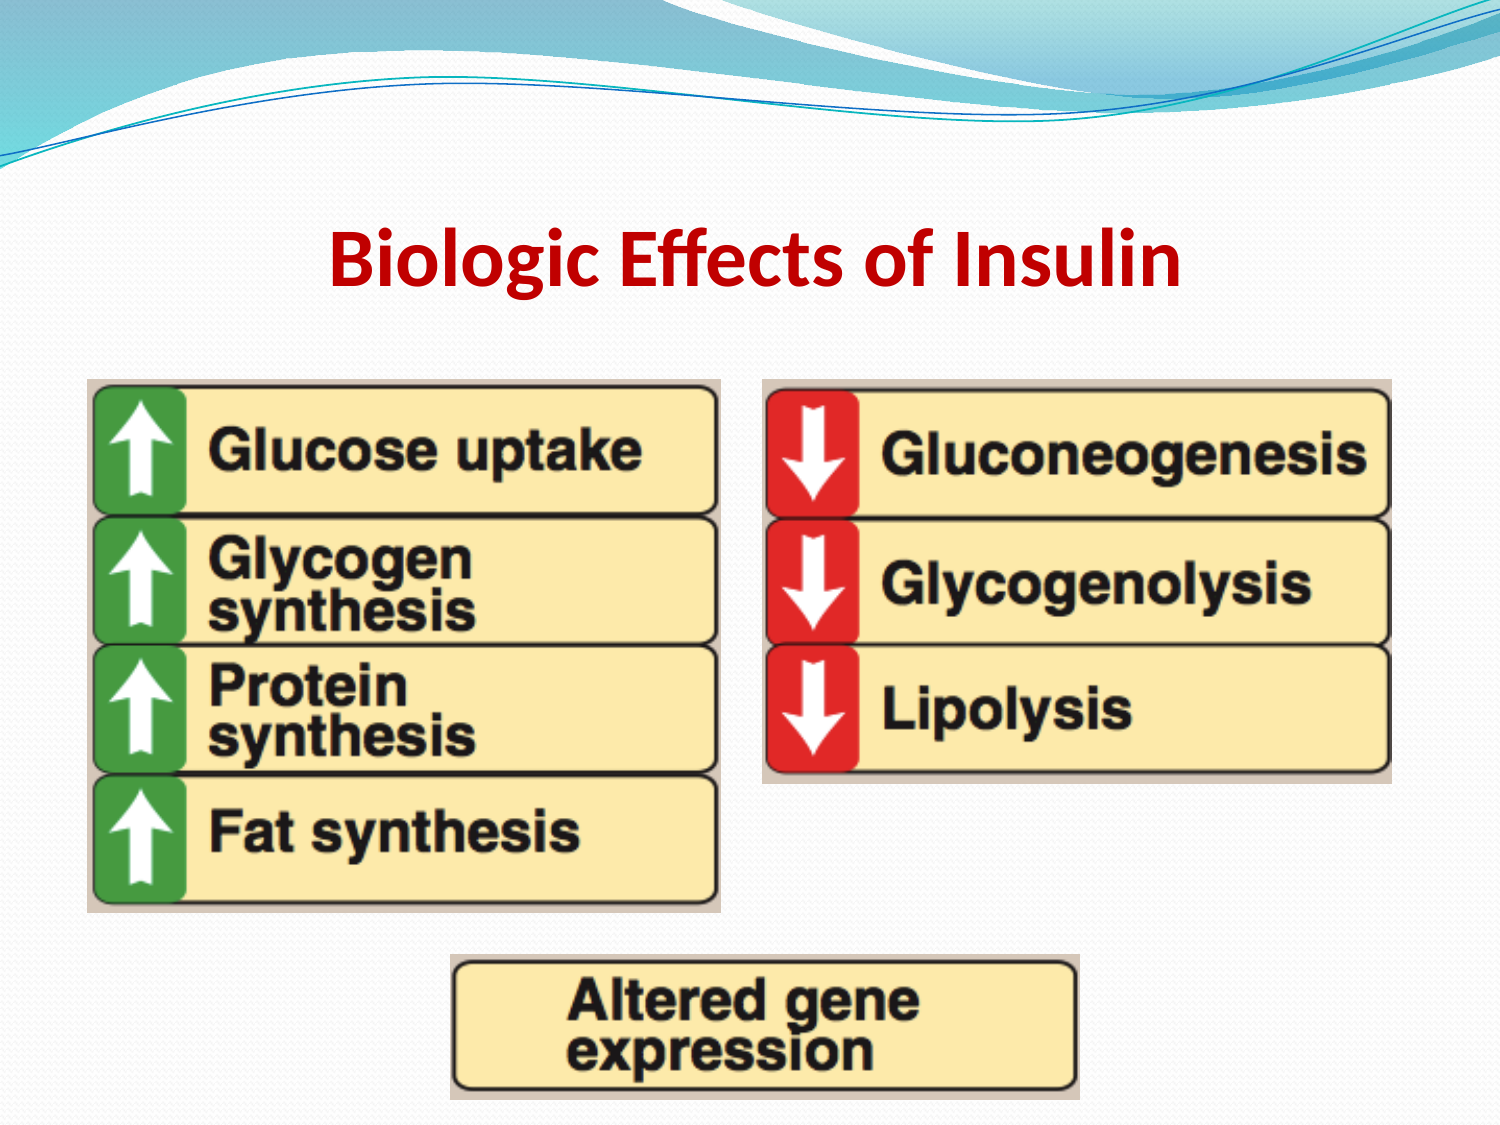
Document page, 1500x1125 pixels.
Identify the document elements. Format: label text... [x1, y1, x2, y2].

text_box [87, 378, 1392, 1101]
title Biologic Effects of Insulin [74, 115, 1438, 304]
